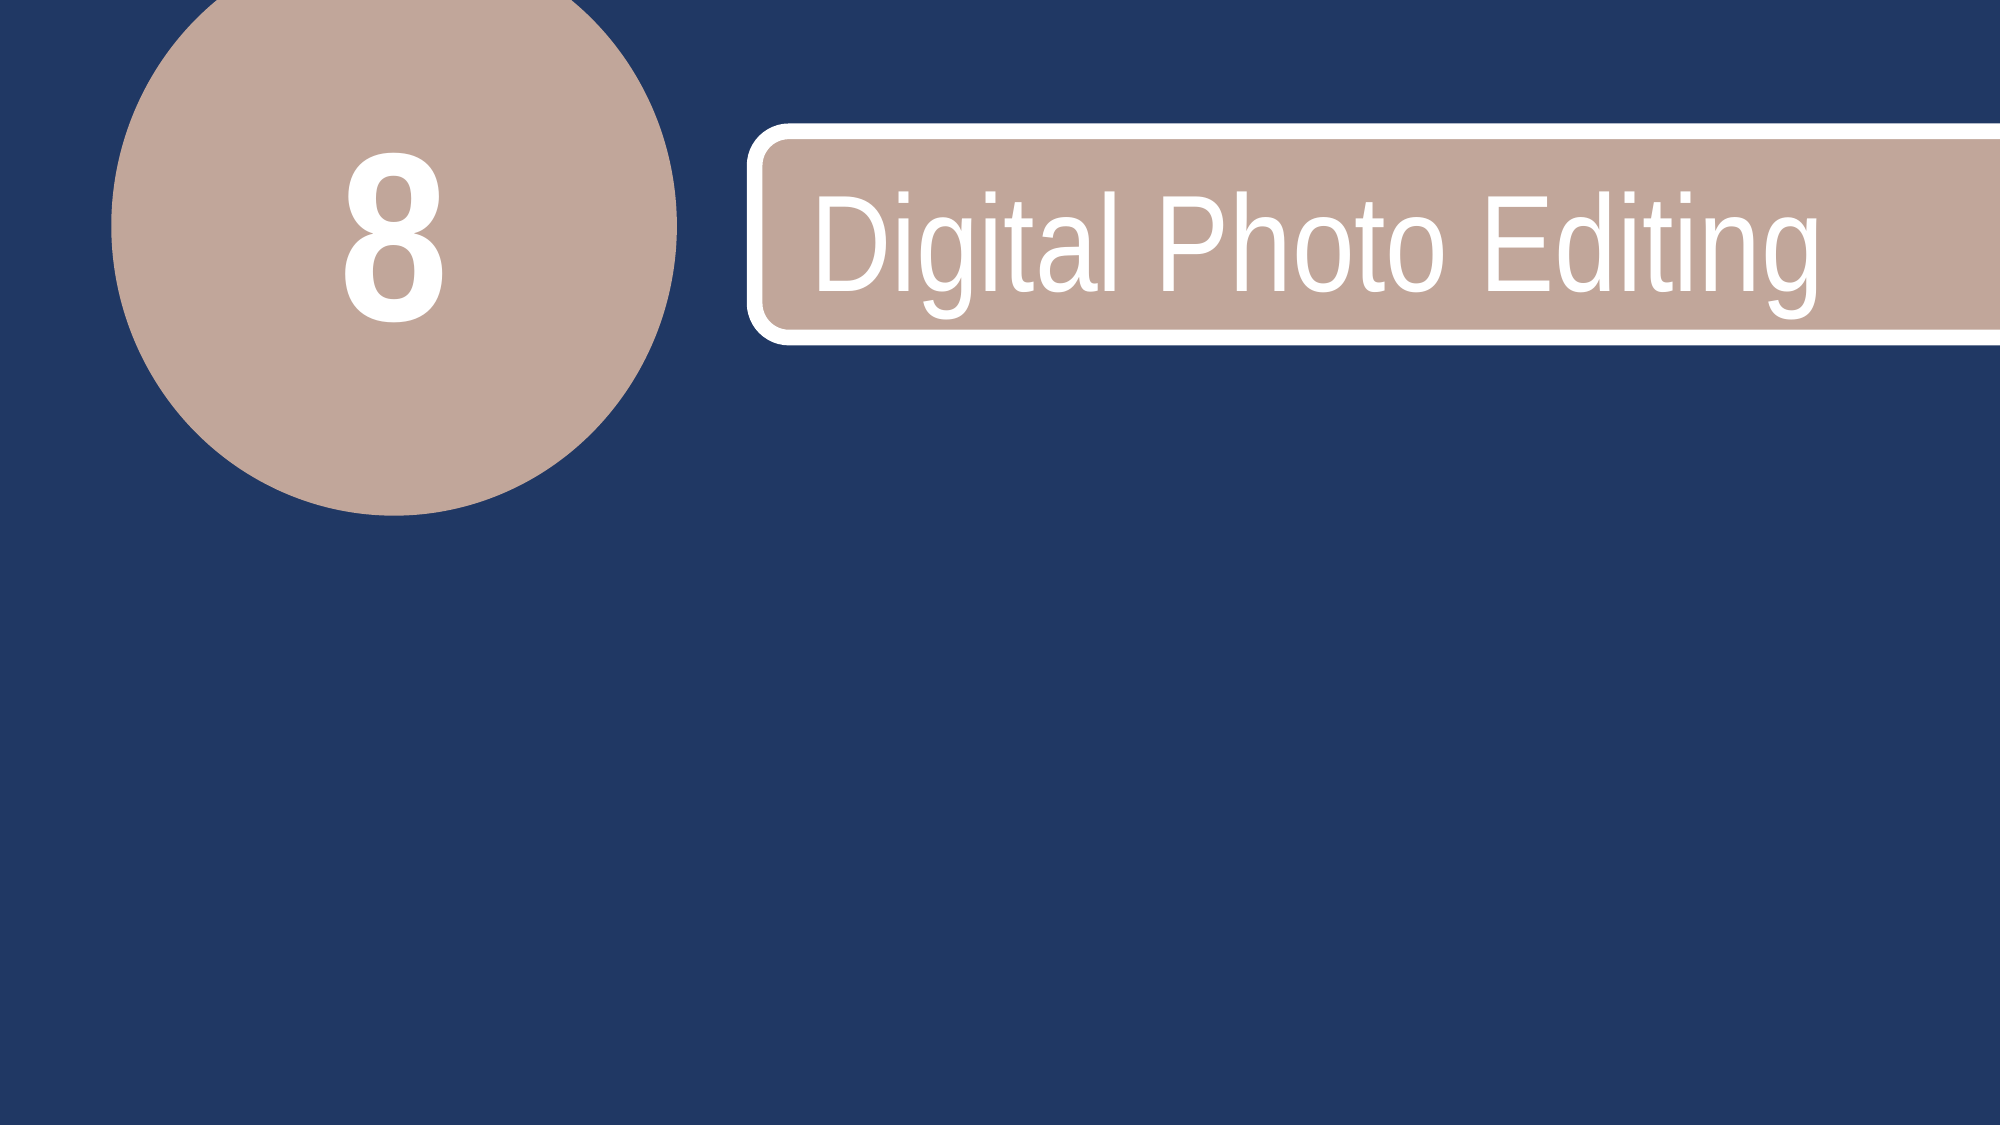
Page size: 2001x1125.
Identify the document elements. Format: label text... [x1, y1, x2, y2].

text_box Digital Photo Editing [795, 147, 2000, 327]
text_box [111, 0, 677, 516]
text_box [753, 130, 2000, 339]
